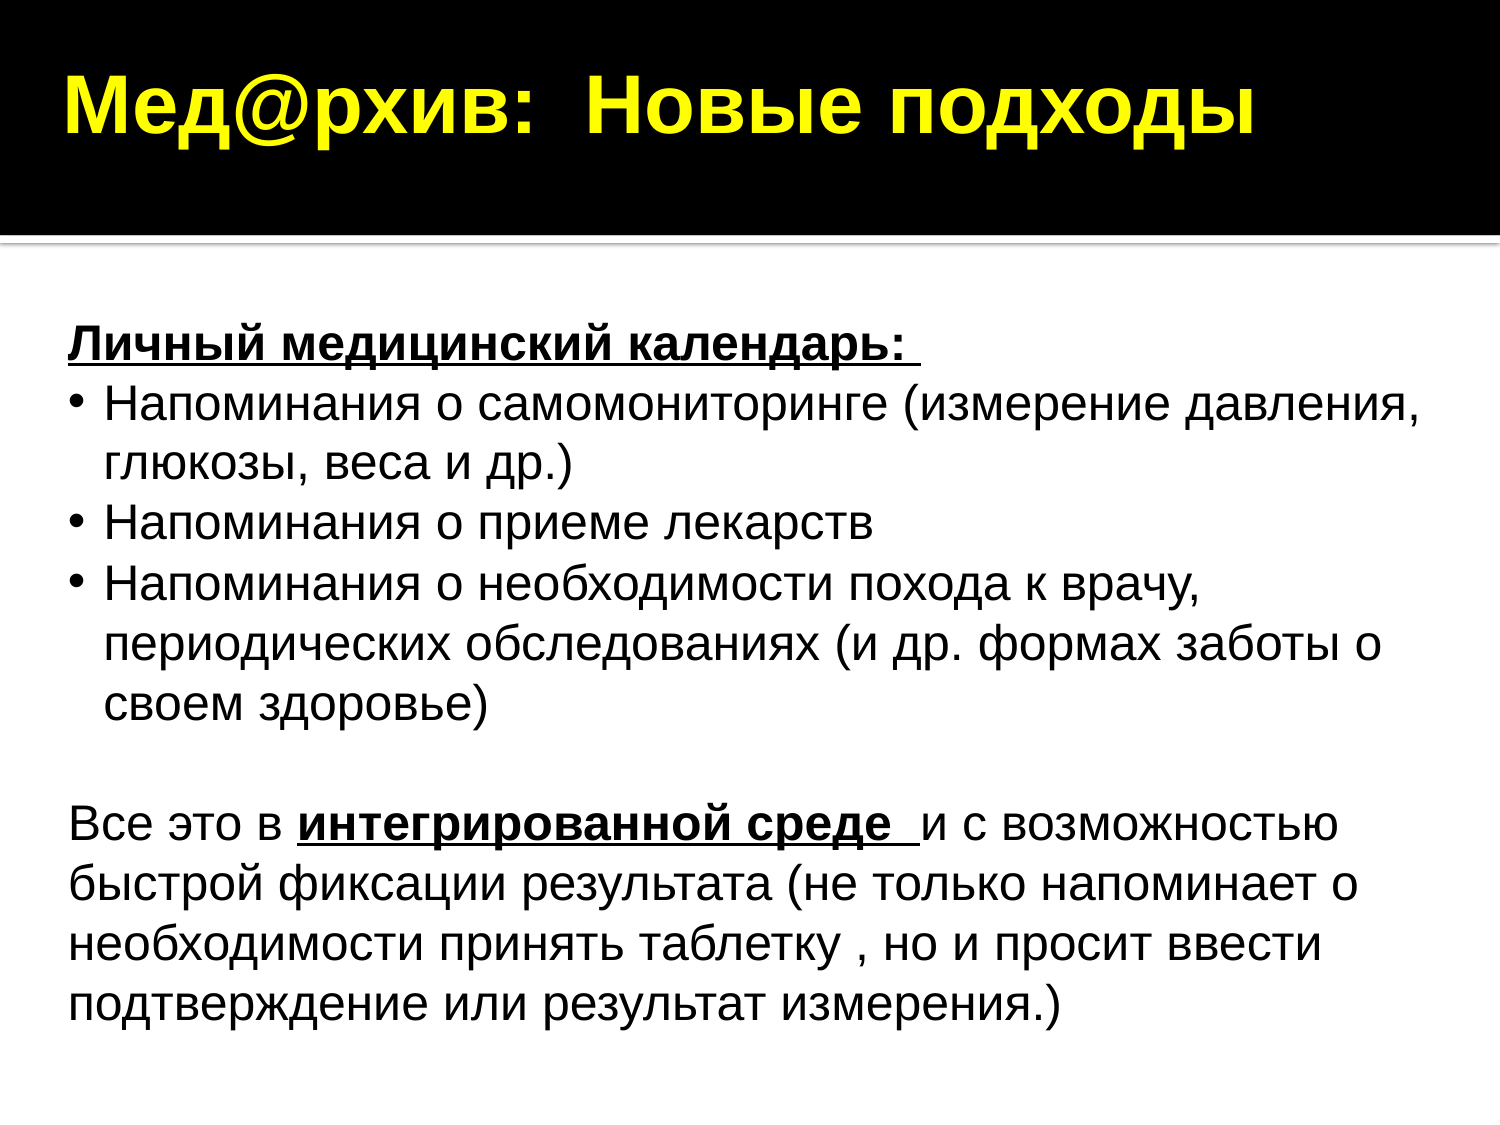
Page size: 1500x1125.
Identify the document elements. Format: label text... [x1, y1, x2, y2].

text_box Личный медицинский календарь: Напоминания о самомониторинге (измерение давления, глюкозы, веса и др.) Напоминания о приеме лекарств Напоминания о необходимости похода к врачу, периодических обследованиях (и др. формах заботы о своем здоровье) Все это в интегрированной среде и с возможностью быстрой фиксации результата (не только напоминает о необходимости принять таблетку , но и просит ввести подтверждение или результат измерения.) [53, 302, 1447, 1038]
text_box Мед@рхив: Новые подходы [48, 42, 1343, 158]
